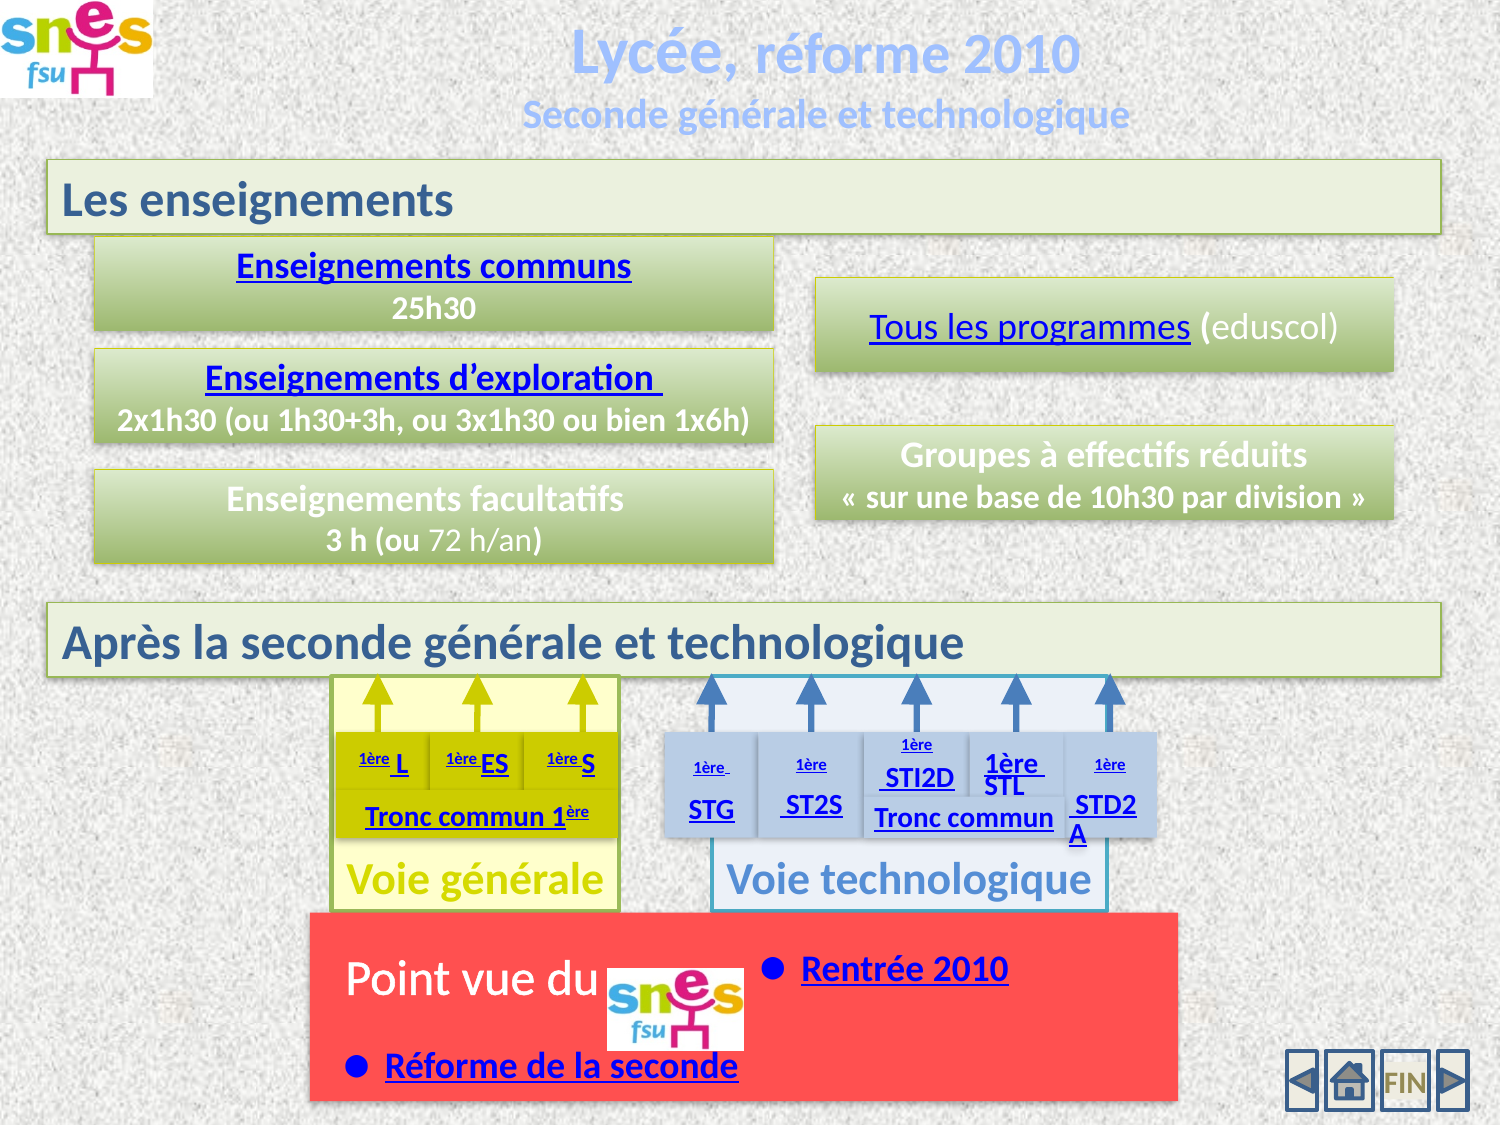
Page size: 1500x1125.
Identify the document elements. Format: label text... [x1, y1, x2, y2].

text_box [309, 938, 1179, 1075]
text_box Après la seconde générale et technologique [46, 602, 1442, 678]
picture [0, 0, 1500, 1125]
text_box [330, 672, 1158, 901]
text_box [1287, 1050, 1468, 1111]
text_box Lycée, réforme 2010 Seconde générale et technologique [153, 0, 1500, 145]
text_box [94, 235, 1394, 564]
text_box Les enseignements [46, 159, 1442, 235]
